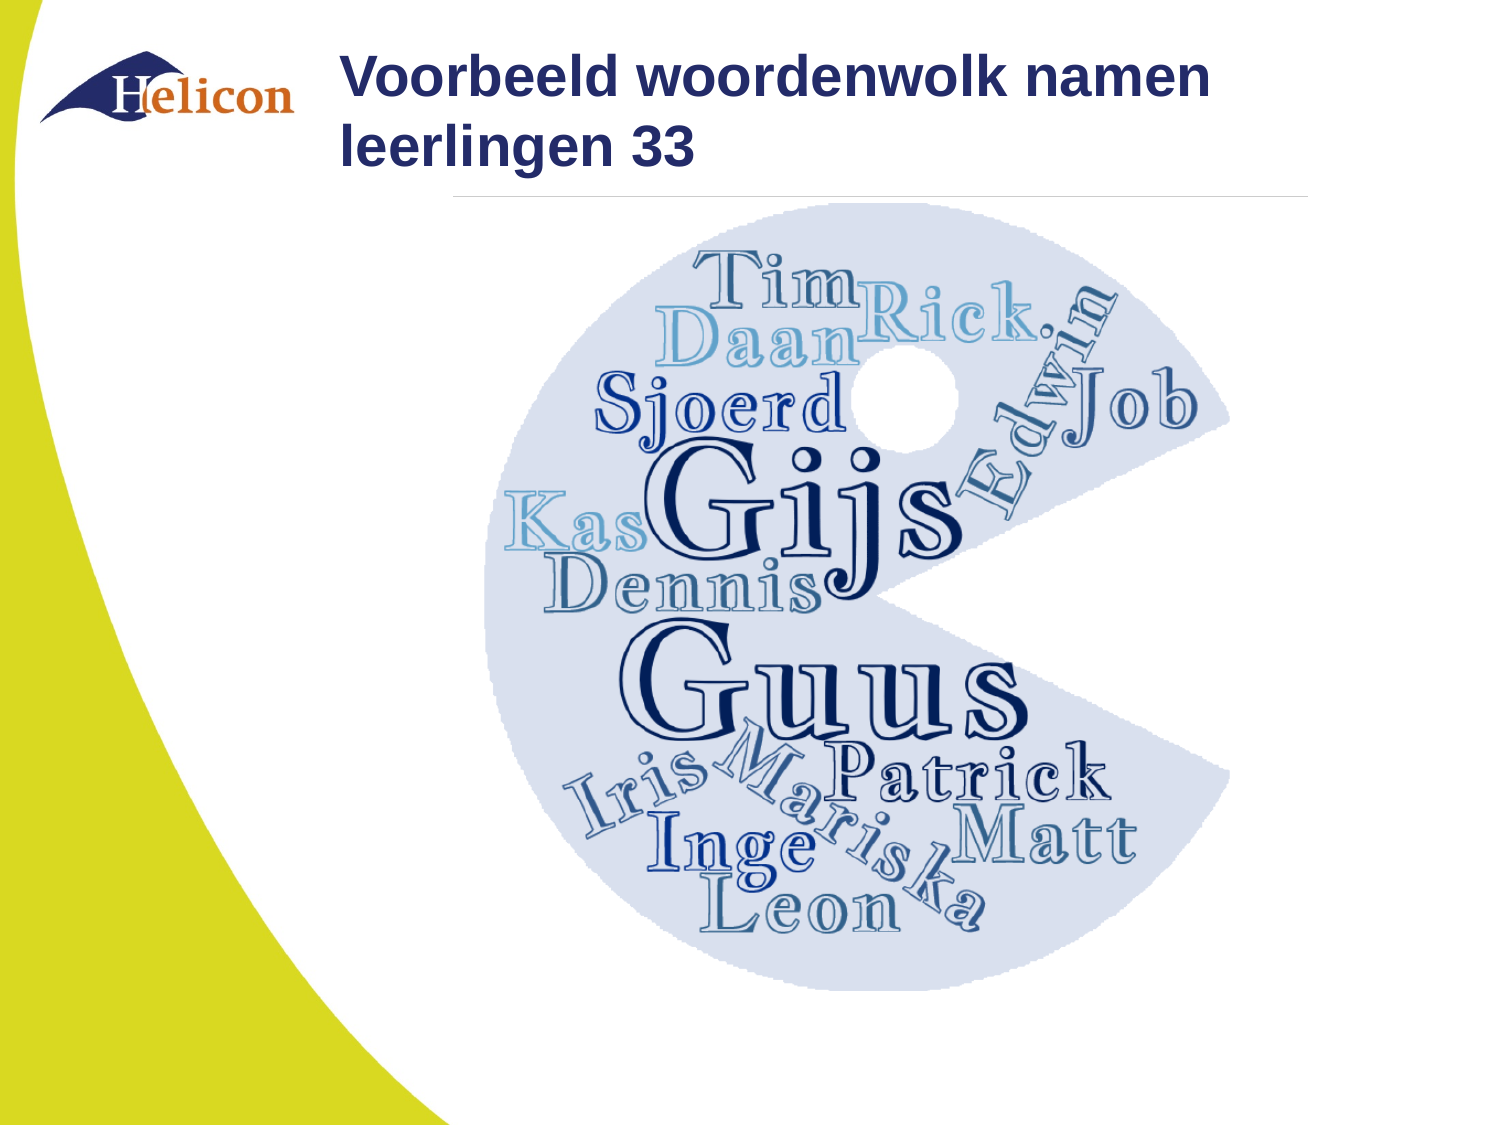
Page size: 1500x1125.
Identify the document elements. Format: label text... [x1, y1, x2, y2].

title Voorbeeld woordenwolk namen leerlingen 33 [324, 54, 1415, 161]
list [453, 196, 1309, 1006]
picture [0, 0, 1500, 1125]
